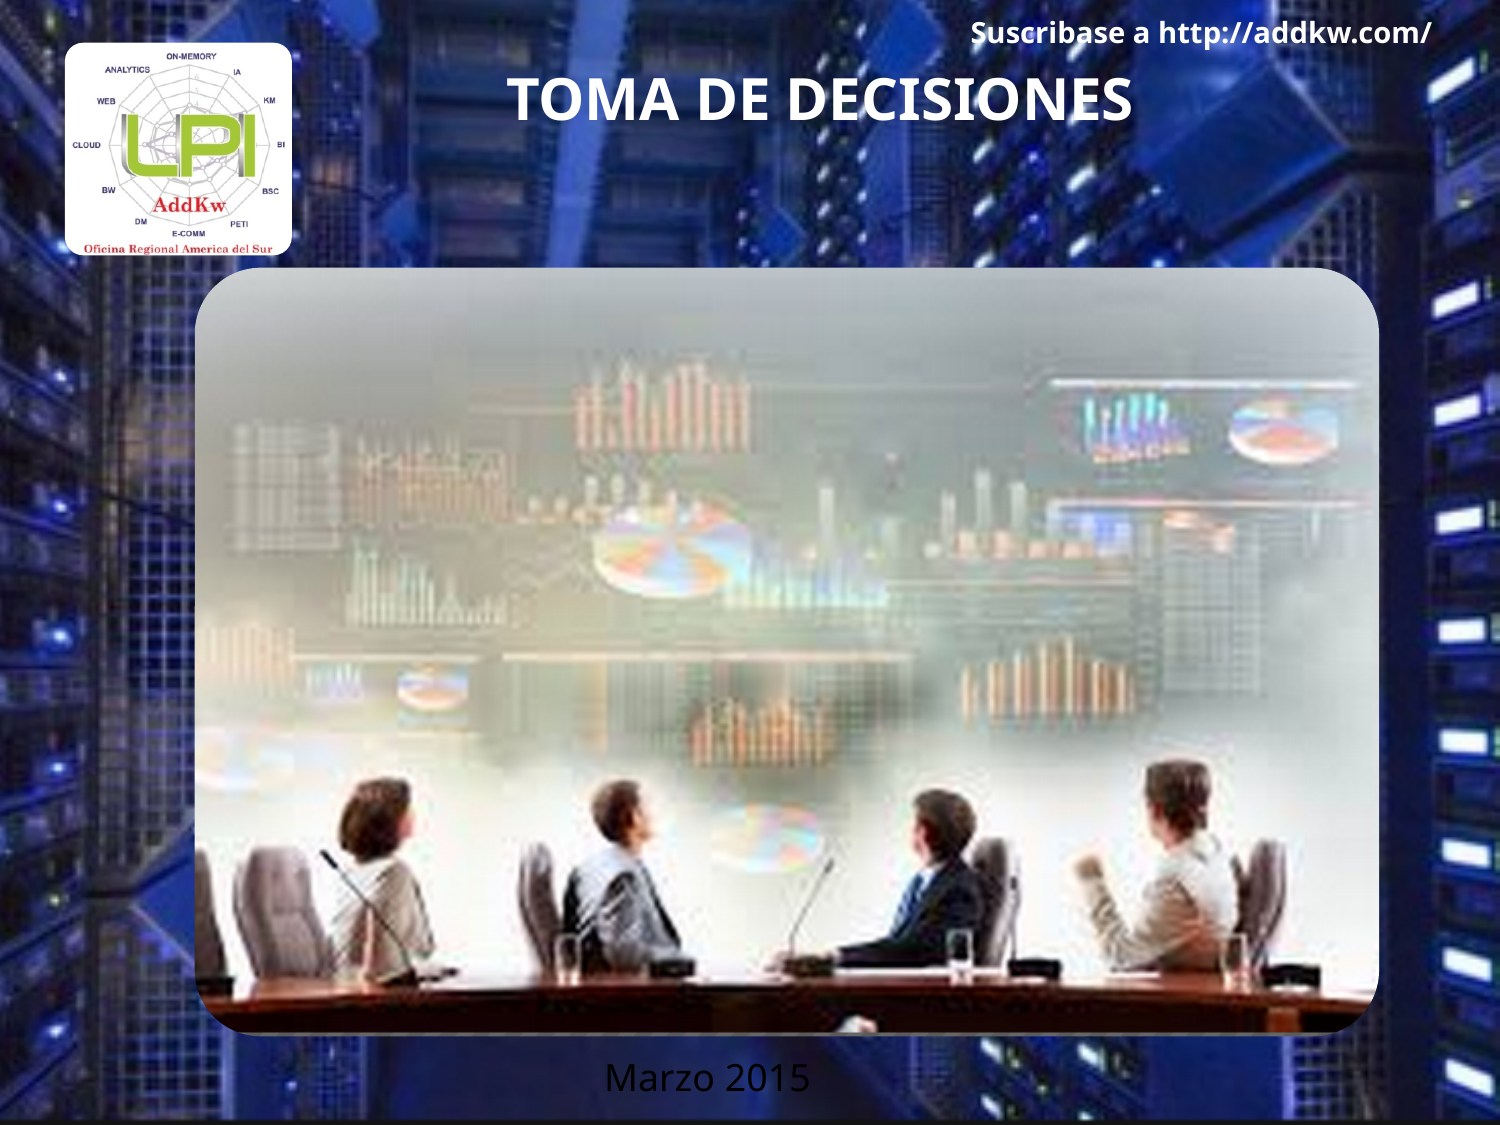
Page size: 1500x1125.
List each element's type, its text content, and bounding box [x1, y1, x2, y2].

text_box Suscribase a http://addkw.com/ [955, 7, 1448, 57]
text_box Toma de decisiones [276, 54, 1364, 255]
text_box Marzo 2015 [589, 1046, 826, 1107]
picture [0, 0, 1500, 1125]
